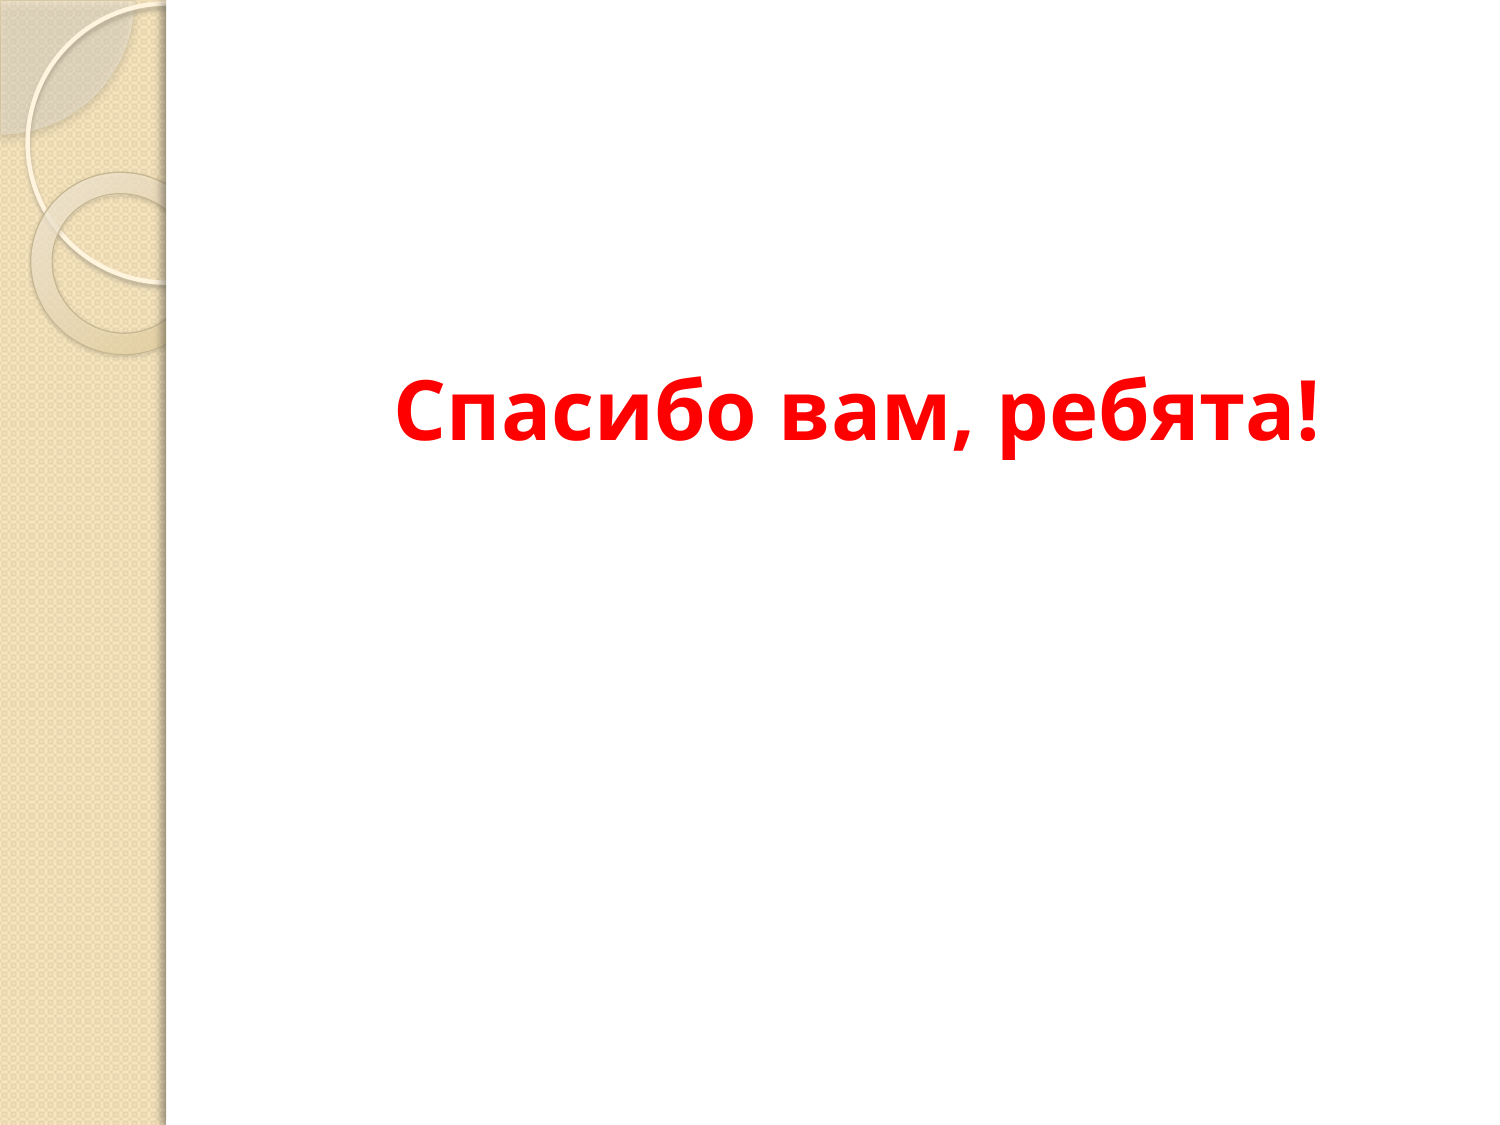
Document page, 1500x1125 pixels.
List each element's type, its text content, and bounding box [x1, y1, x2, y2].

list Спасибо вам, ребята! [235, 237, 1466, 1025]
